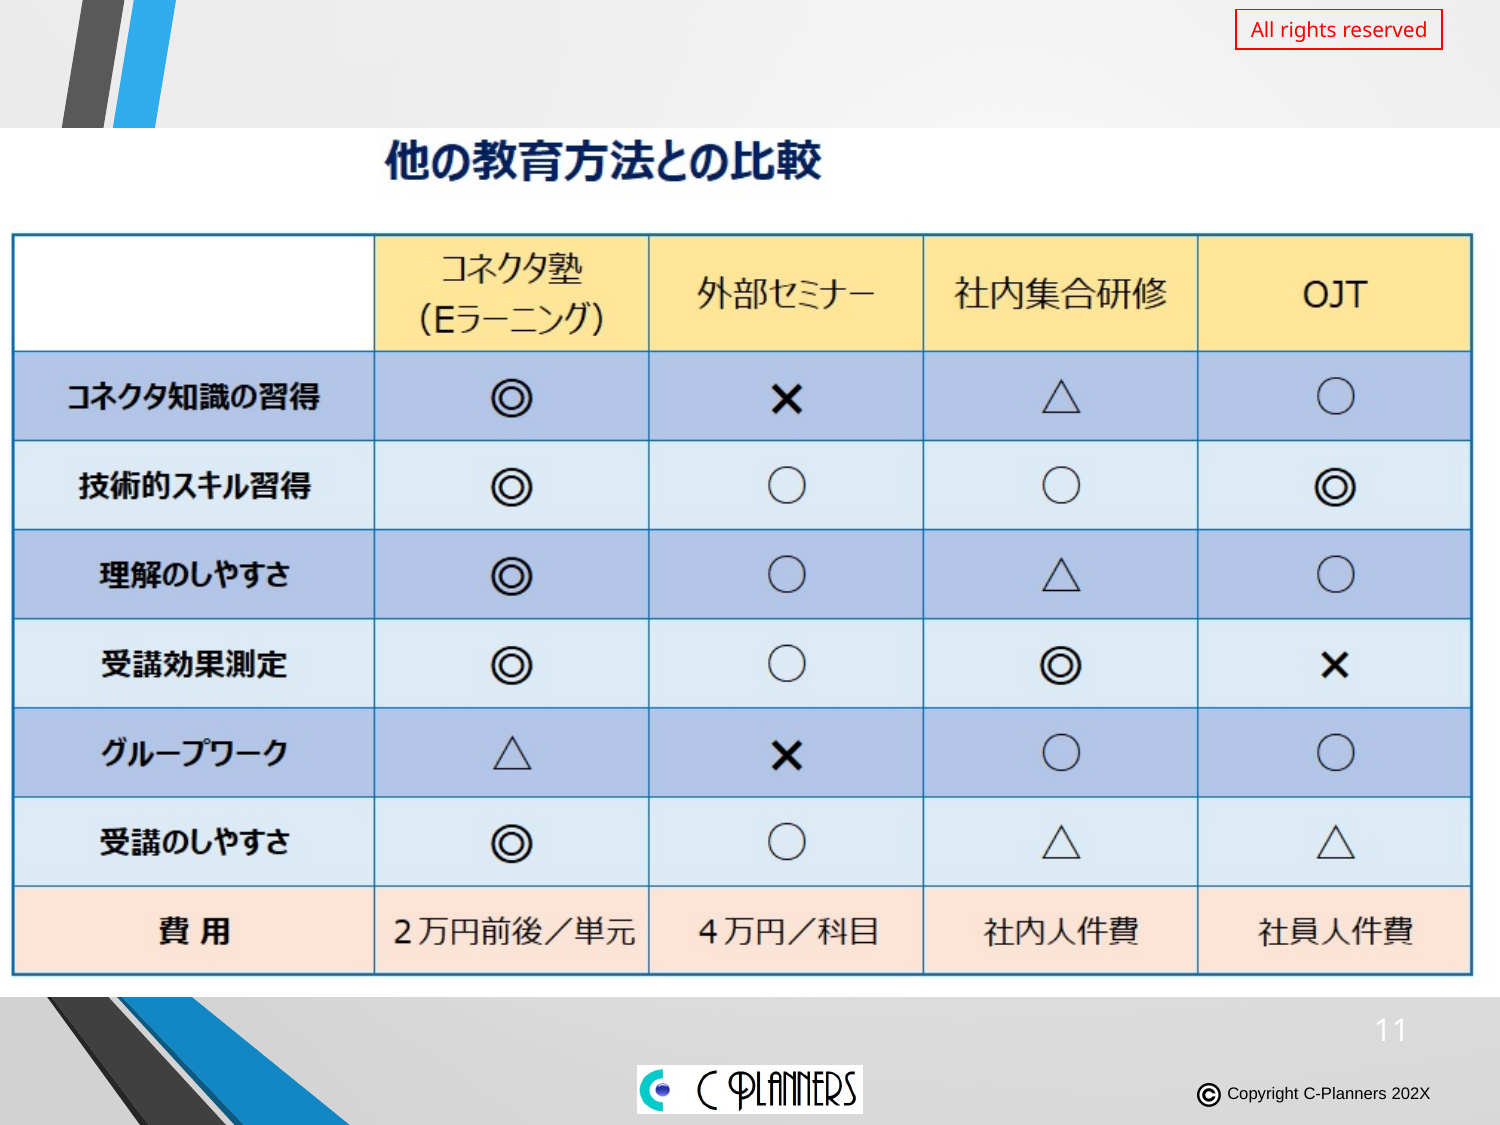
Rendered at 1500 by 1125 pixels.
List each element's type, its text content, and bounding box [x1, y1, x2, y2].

picture [1196, 1082, 1221, 1107]
text_box Copyright C-Planners 202X [1136, 1075, 1500, 1111]
picture [0, 128, 1500, 997]
slide_number 11 [1354, 1001, 1425, 1062]
picture [637, 1065, 863, 1114]
